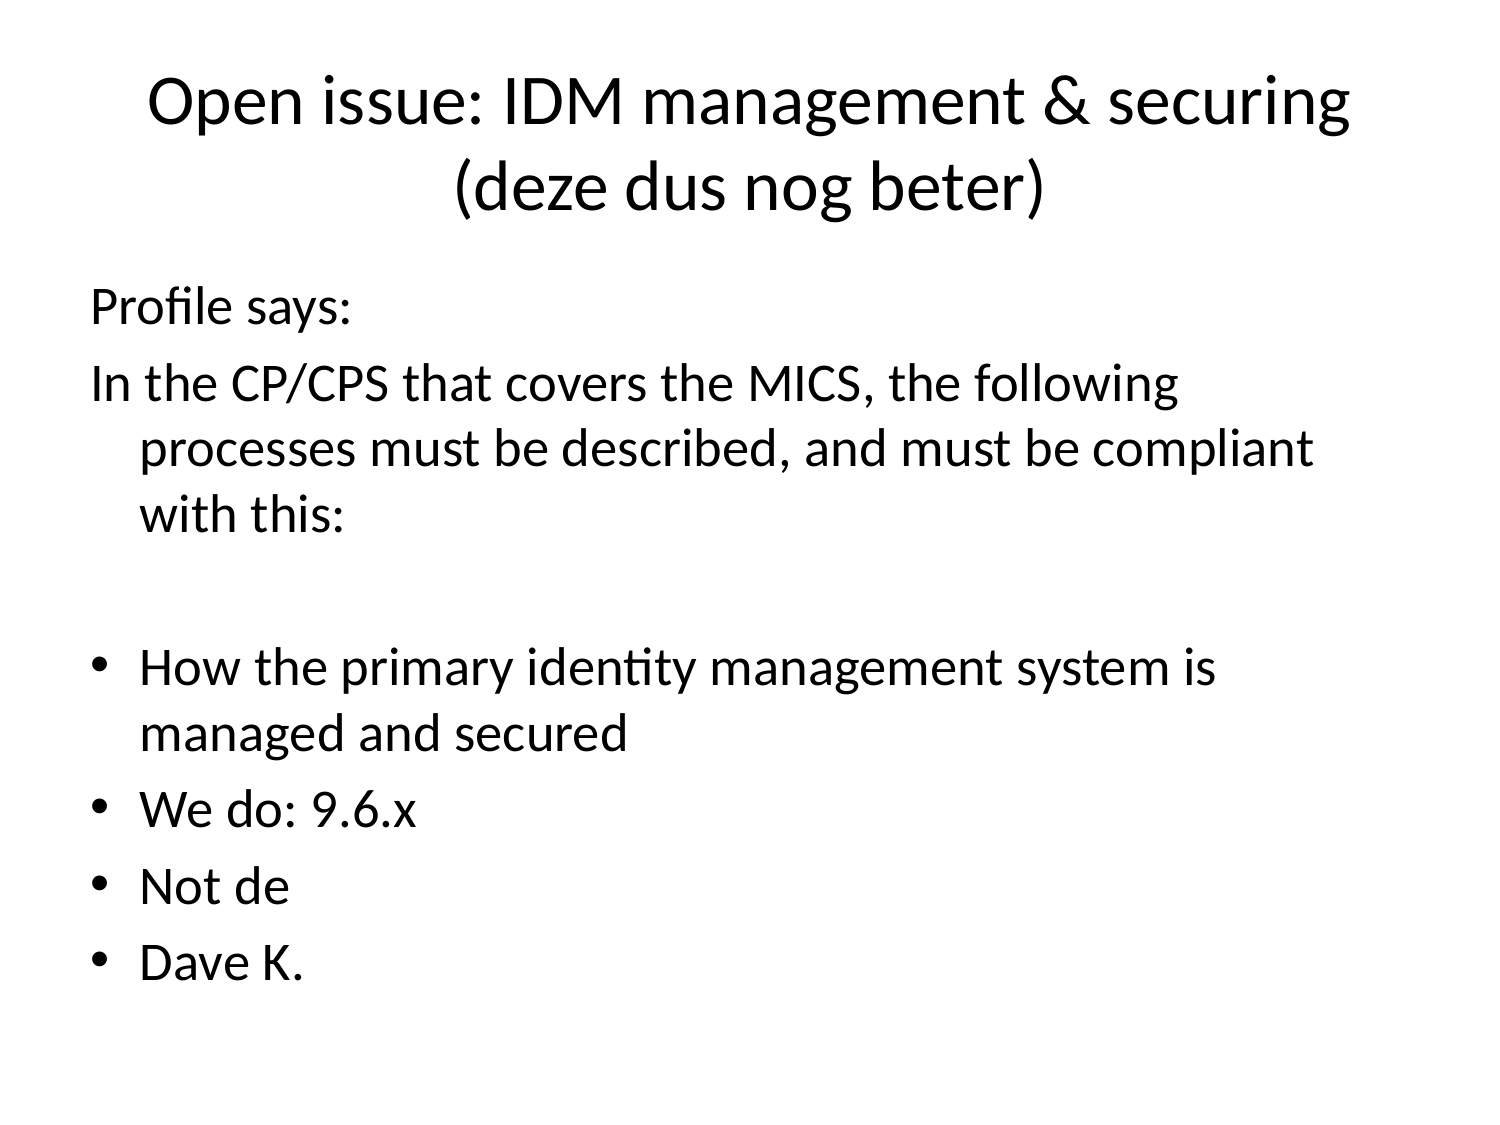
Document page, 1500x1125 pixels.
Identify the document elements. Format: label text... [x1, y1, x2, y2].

title Open issue: IDM management & securing (deze dus nog beter) [75, 45, 1425, 233]
list Profile says: In the CP/CPS that covers the MICS, the following processes must be described, and must be compliant with this: How the primary identity management system is managed and secured We do: 9.6.x Not de Dave K. [75, 262, 1425, 1005]
